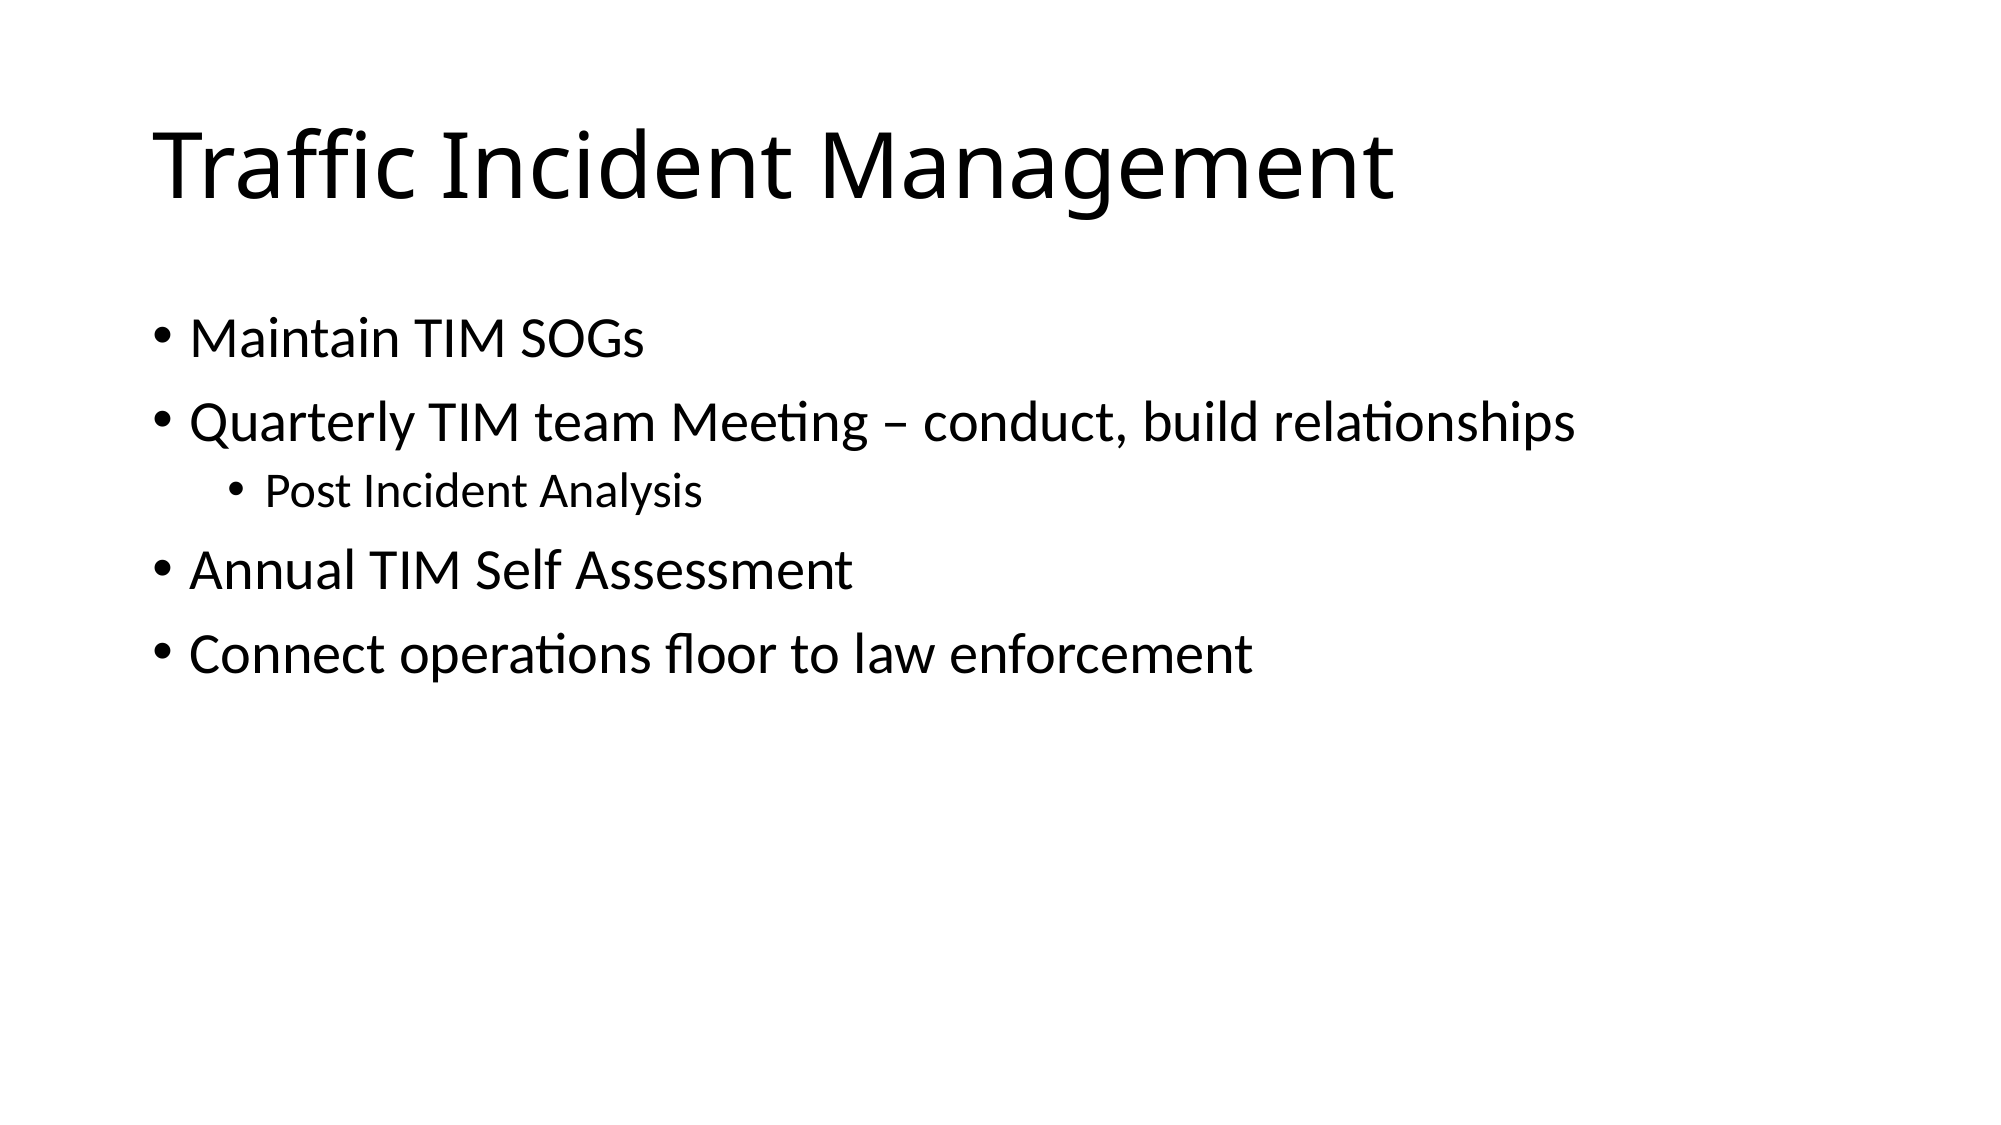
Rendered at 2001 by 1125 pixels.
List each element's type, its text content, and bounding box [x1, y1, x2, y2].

title Traffic Incident Management [137, 59, 1863, 278]
list Maintain TIM SOGs Quarterly TIM team Meeting – conduct, build relationships Post Incident Analysis Annual TIM Self Assessment Connect operations floor to law enforcement [137, 299, 1863, 1014]
